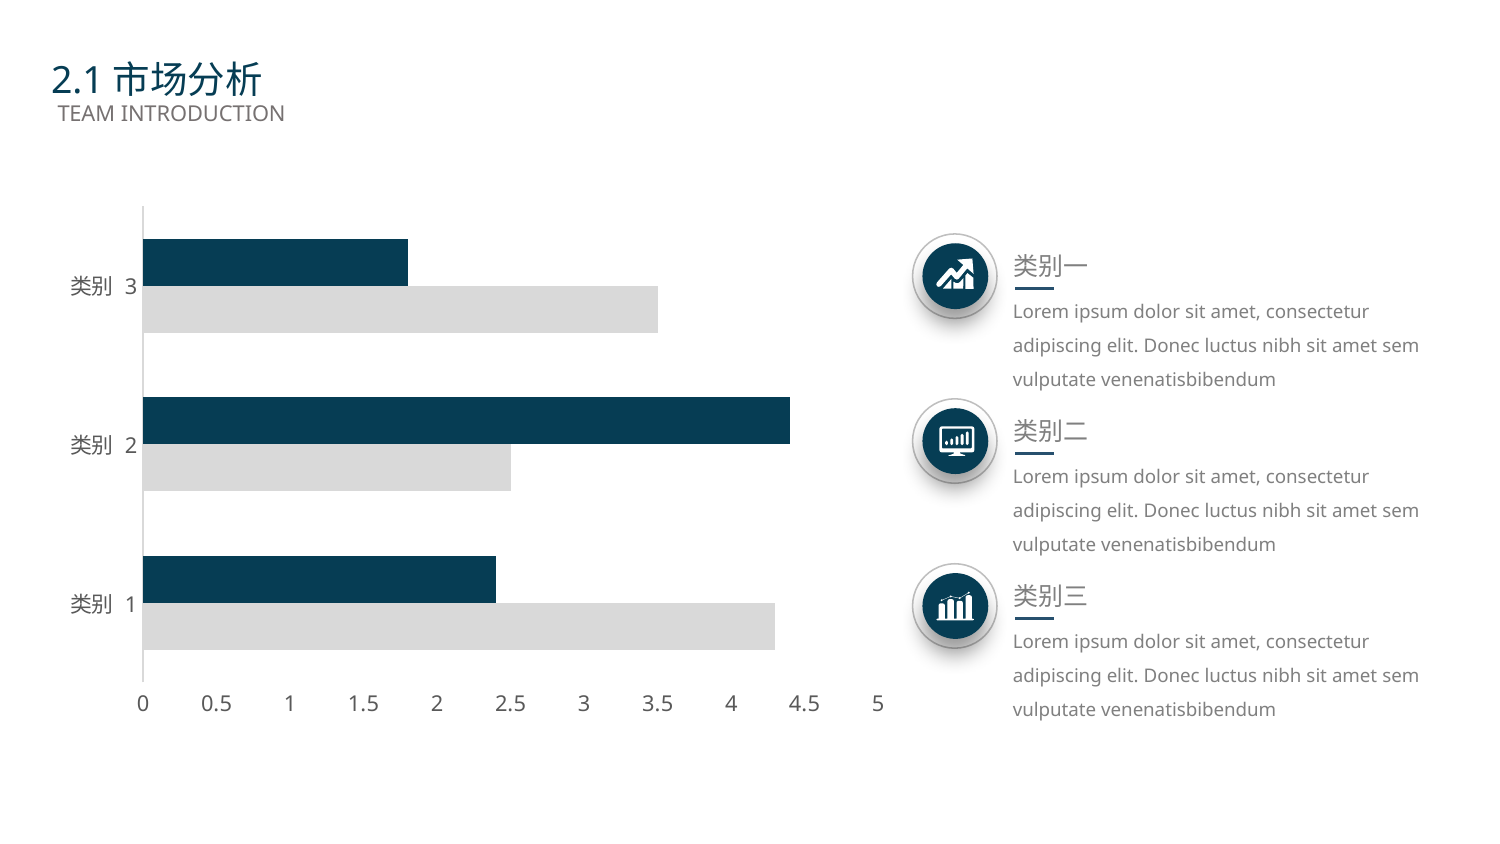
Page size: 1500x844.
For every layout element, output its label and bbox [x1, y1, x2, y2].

text_box [912, 399, 1444, 563]
chart [53, 195, 902, 729]
text_box [912, 563, 1444, 729]
text_box [57, 44, 302, 134]
text_box [912, 233, 1444, 399]
